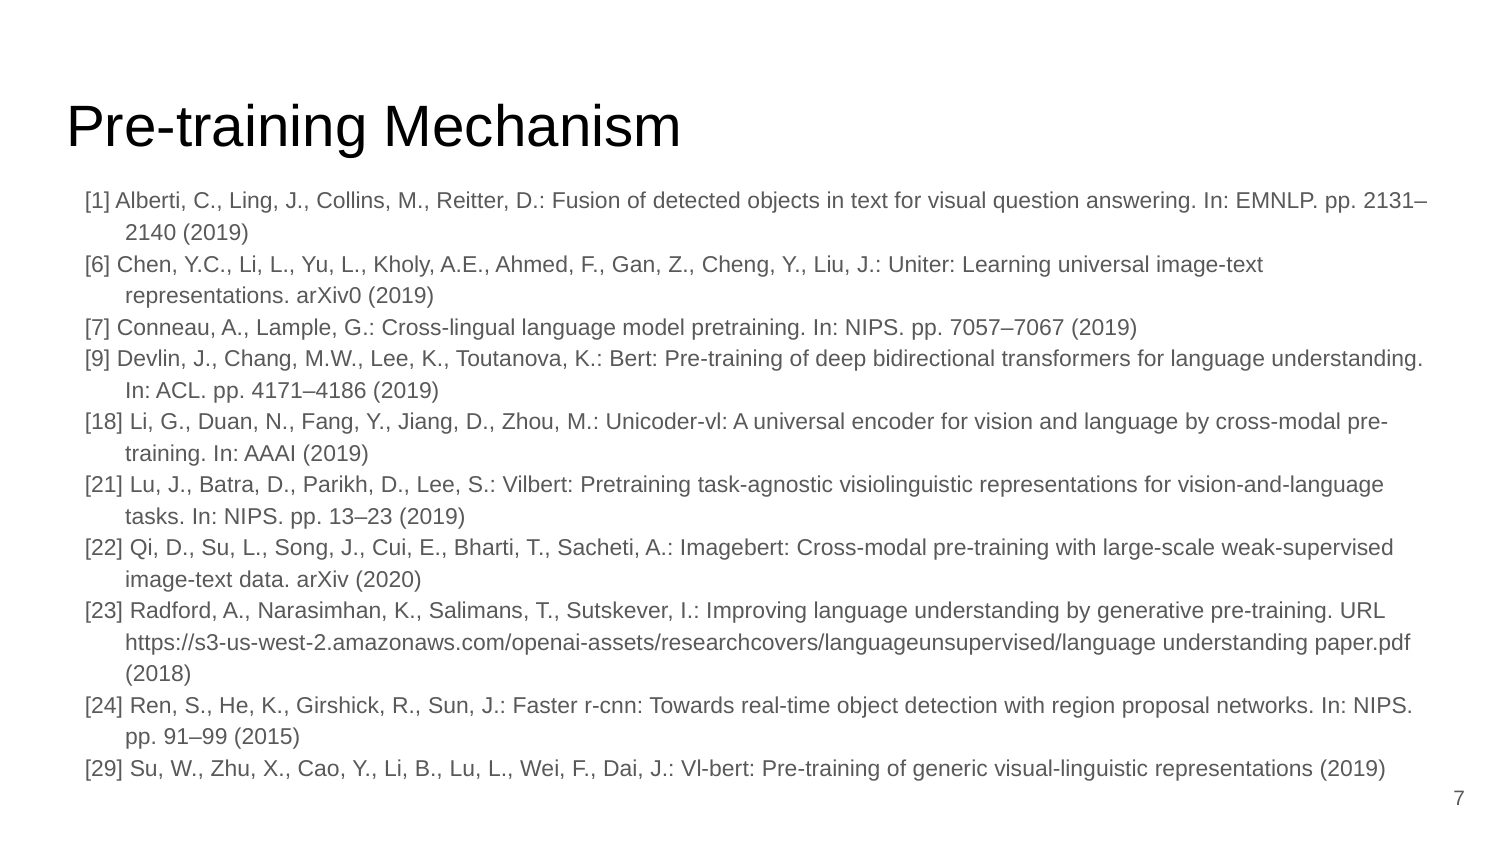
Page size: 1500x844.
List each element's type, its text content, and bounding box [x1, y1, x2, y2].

slide_number 7 [1389, 764, 1480, 830]
list [1] Alberti, C., Ling, J., Collins, M., Reitter, D.: Fusion of detected objects in text for visual question answering. In: EMNLP. pp. 2131–2140 (2019) [6] Chen, Y.C., Li, L., Yu, L., Kholy, A.E., Ahmed, F., Gan, Z., Cheng, Y., Liu, J.: Uniter: Learning universal image-text representations. arXiv0 (2019) [7] Conneau, A., Lample, G.: Cross-lingual language model pretraining. In: NIPS. pp. 7057–7067 (2019) [9] Devlin, J., Chang, M.W., Lee, K., Toutanova, K.: Bert: Pre-training of deep bidirectional transformers for language understanding. In: ACL. pp. 4171–4186 (2019) [18] Li, G., Duan, N., Fang, Y., Jiang, D., Zhou, M.: Unicoder-vl: A universal encoder for vision and language by cross-modal pre-training. In: AAAI (2019) [21] Lu, J., Batra, D., Parikh, D., Lee, S.: Vilbert: Pretraining task-agnostic visiolinguistic representations for vision-and-language tasks. In: NIPS. pp. 13–23 (2019) [22] Qi, D., Su, L., Song, J., Cui, E., Bharti, T., Sacheti, A.: Imagebert: Cross-modal pre-training with large-scale weak-supervised image-text data. arXiv (2020) [23] Radford, A., Narasimhan, K., Salimans, T., Sutskever, I.: Improving language understanding by generative pre-training. URL https://s3-us-west-2.amazonaws.com/openai-assets/researchcovers/languageunsupervised/language understanding paper.pdf (2018) [24] Ren, S., He, K., Girshick, R., Sun, J.: Faster r-cnn: Towards real-time object detection with region proposal networks. In: NIPS. pp. 91–99 (2015) [29] Su, W., Zhu, X., Cao, Y., Li, B., Lu, L., Wei, F., Dai, J.: Vl-bert: Pre-training of generic visual-linguistic representations (2019) [51, 166, 1449, 790]
title Pre-training Mechanism [51, 72, 1449, 166]
